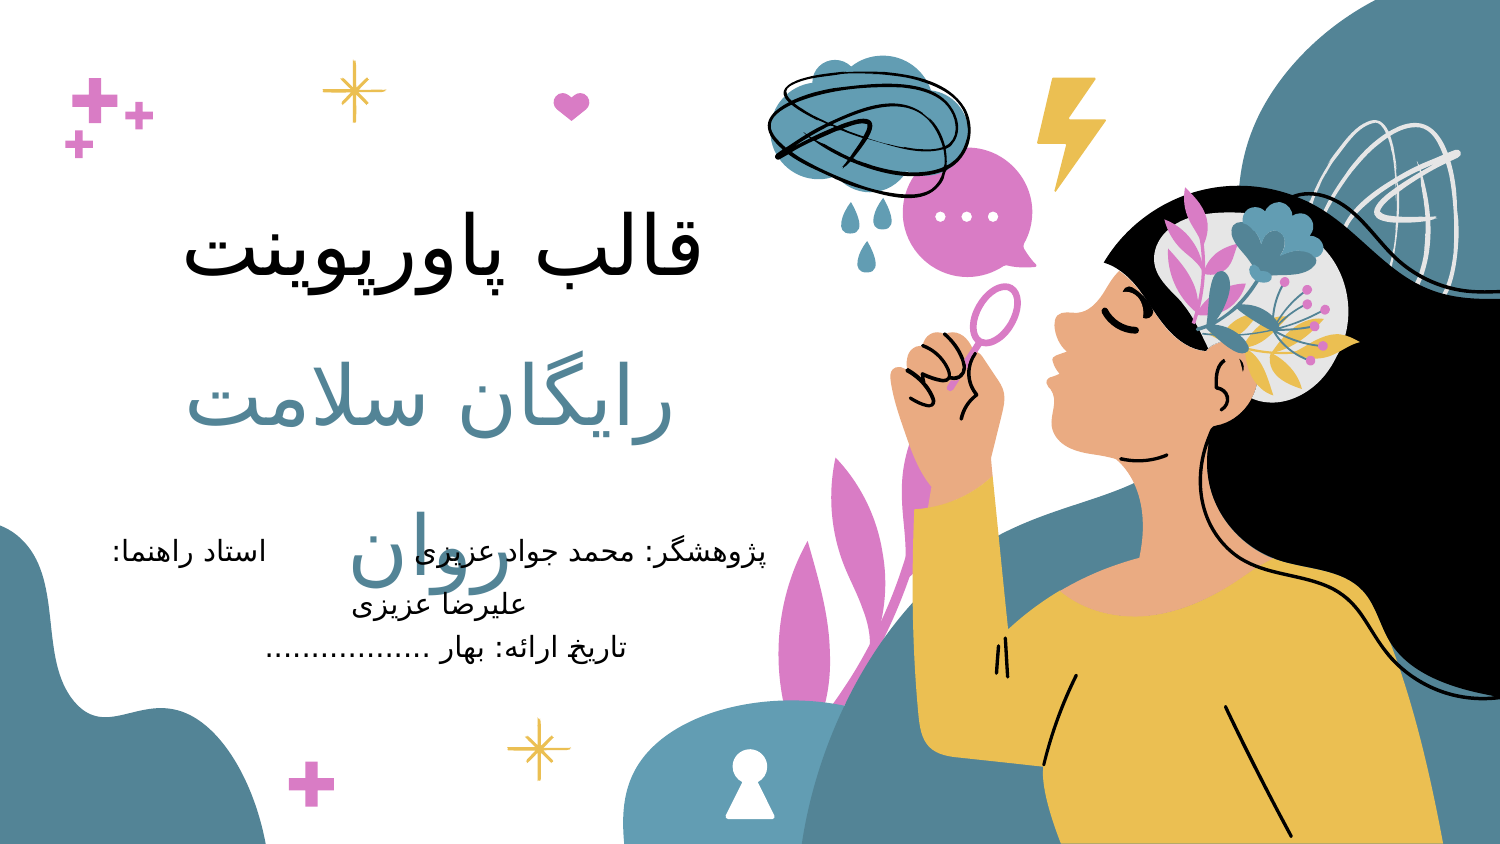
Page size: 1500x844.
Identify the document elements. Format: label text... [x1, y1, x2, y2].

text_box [767, 55, 1500, 844]
text_box [553, 93, 590, 121]
text_box تاریخ ارائه: بهار .................. [146, 603, 746, 671]
text_box قالب پاورپوینت رایگان سلامت روان [114, 134, 746, 507]
text_box پژوهشگر: محمد جواد عزیزی استاد راهنما: علیرضا عزیزی [69, 507, 762, 680]
